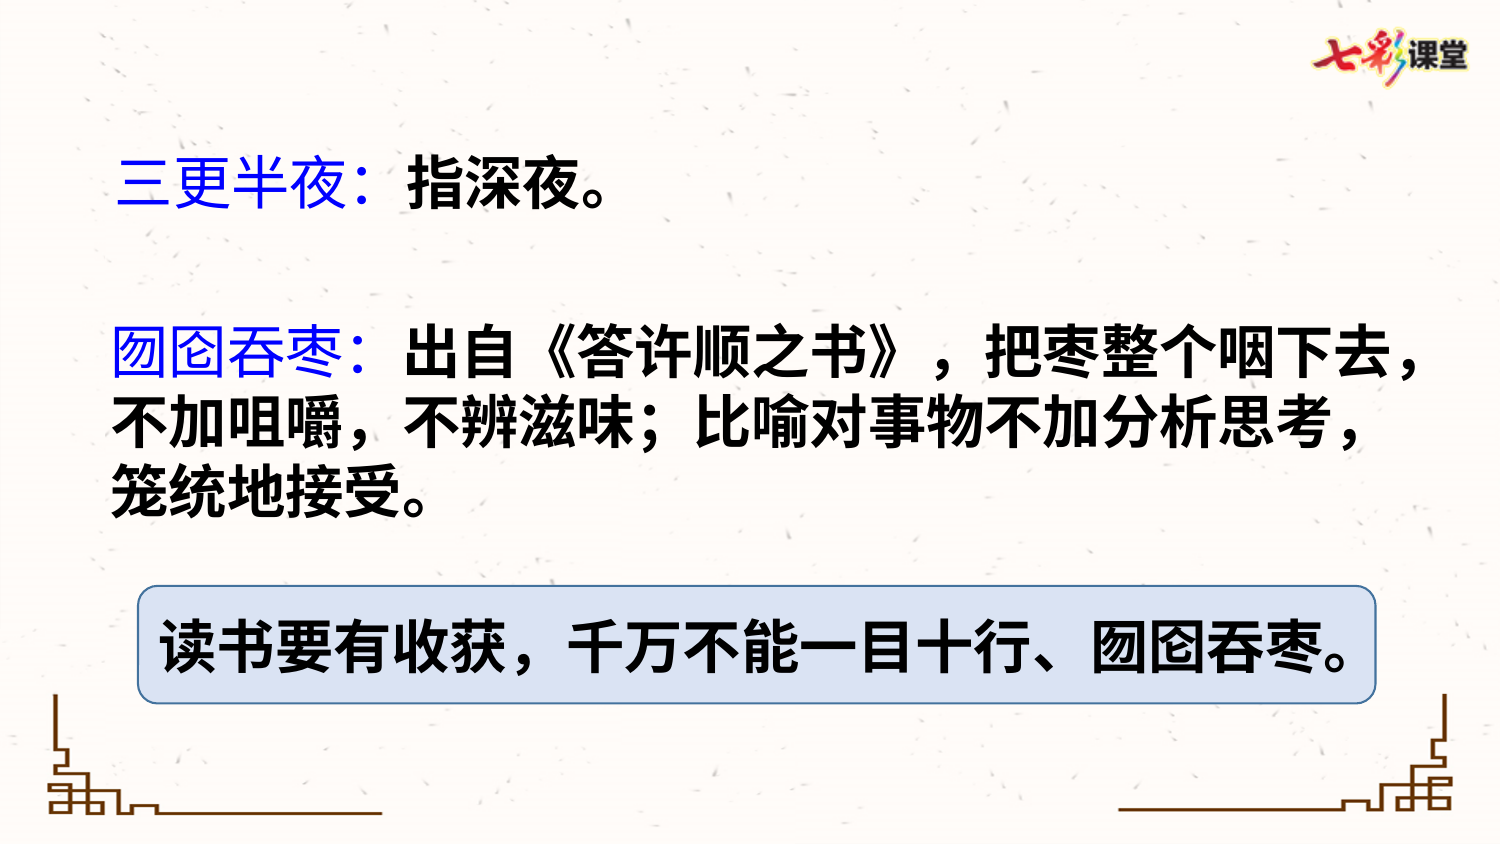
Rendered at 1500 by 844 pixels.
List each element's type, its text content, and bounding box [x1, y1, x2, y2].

picture [0, 0, 1500, 844]
text_box 囫囵吞枣：出自《答许顺之书》，把枣整个咽下去， 不加咀嚼，不辨滋味；比喻对事物不加分析思考，笼统地接受。 [96, 307, 1448, 533]
text_box 读书要有收获，千万不能一目十行、囫囵吞枣。 [136, 584, 1377, 705]
text_box 三更半夜：指深夜。 [100, 139, 1444, 224]
